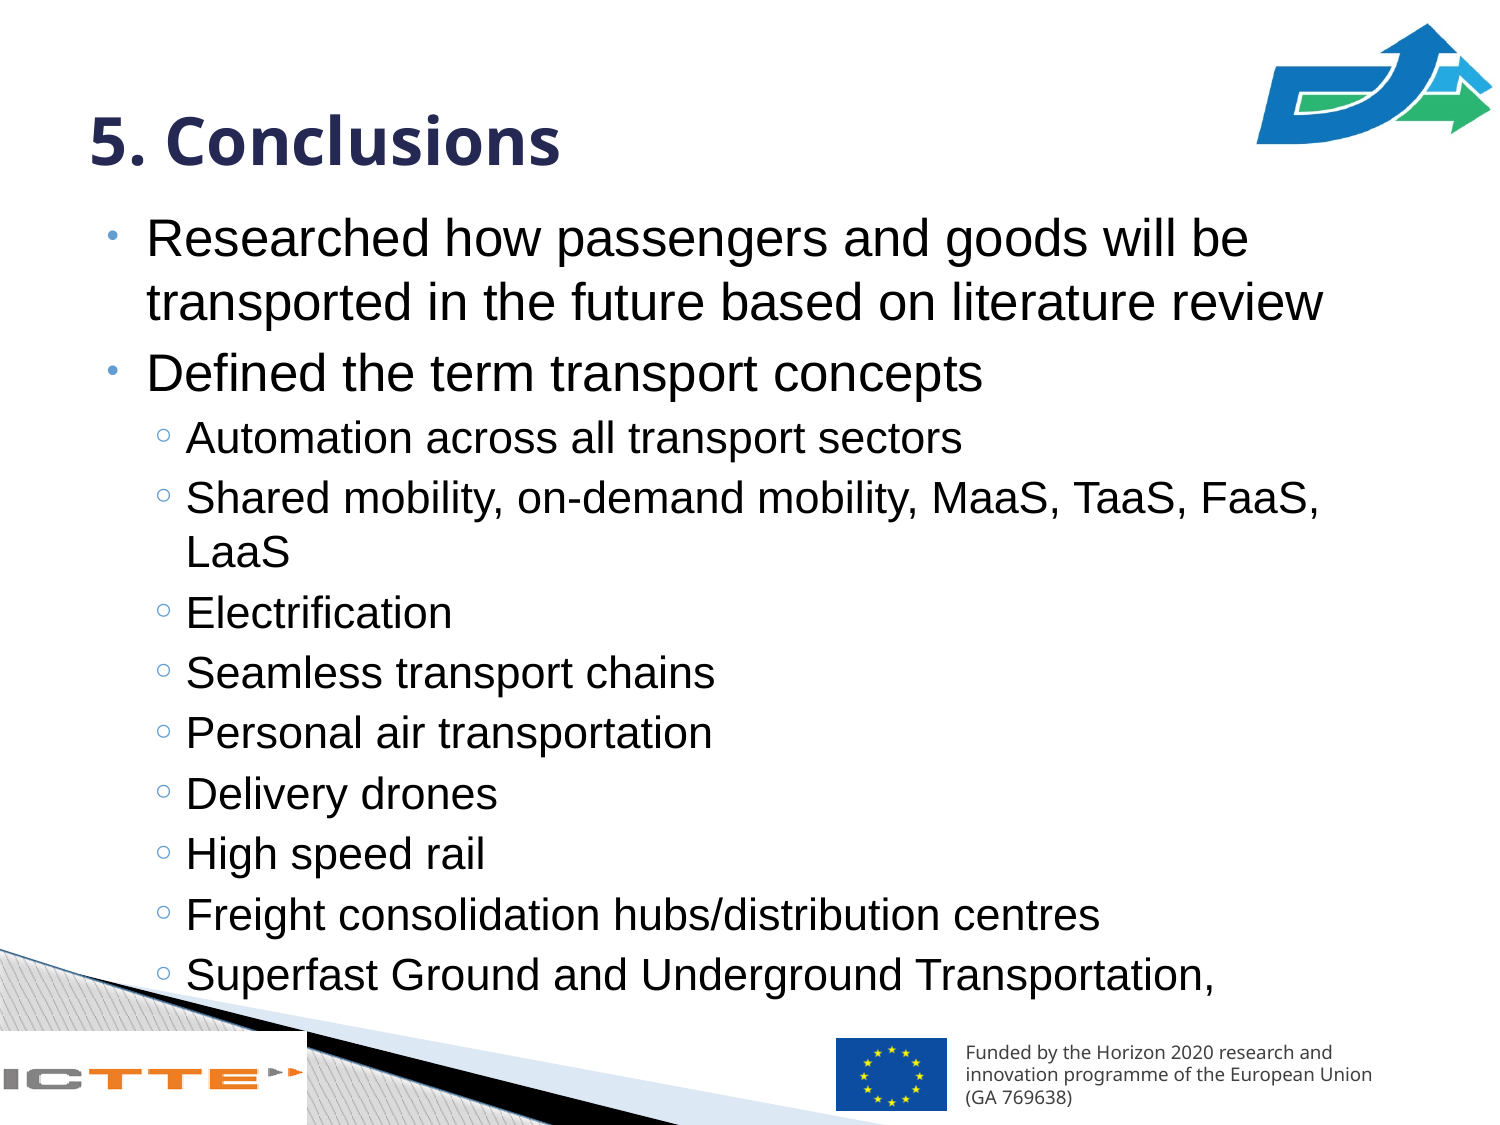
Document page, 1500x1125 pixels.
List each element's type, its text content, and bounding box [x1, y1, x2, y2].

title 5. Conclusions [75, 45, 1093, 233]
picture [836, 1038, 947, 1111]
picture [1246, 0, 1500, 173]
picture [0, 1031, 307, 1125]
list Researched how passengers and goods will be transported in the future based on literature review Defined the term transport concepts Automation across all transport sectors Shared mobility, on-demand mobility, MaaS, TaaS, FaaS, LaaS Electrification Seamless transport chains Personal air transportation Delivery drones High speed rail Freight consolidation hubs/distribution centres Superfast Ground and Underground Transportation, [75, 196, 1425, 1012]
